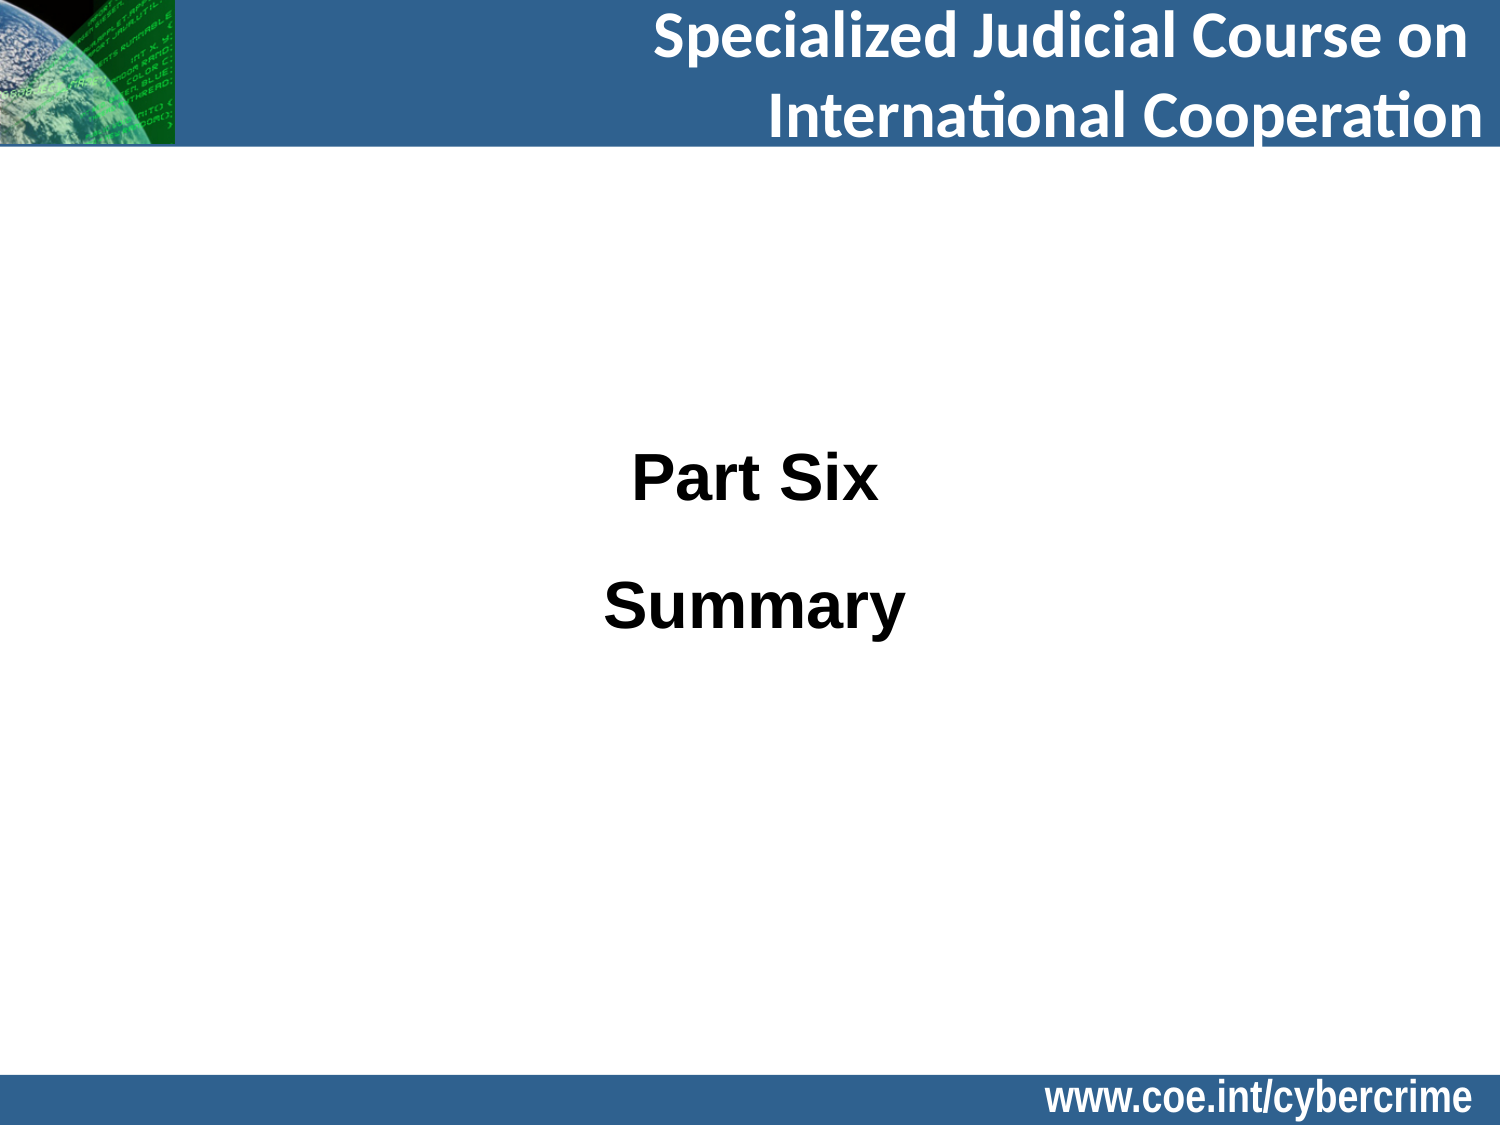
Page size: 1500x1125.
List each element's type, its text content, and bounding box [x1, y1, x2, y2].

picture [0, 0, 175, 144]
text_box Part Six Summary [56, 441, 1455, 713]
text_box www.coe.int/cybercrime [1030, 1059, 1500, 1125]
text_box Specialized Judicial Course on International Cooperation [177, 0, 1500, 149]
text_box [0, 1073, 1030, 1125]
